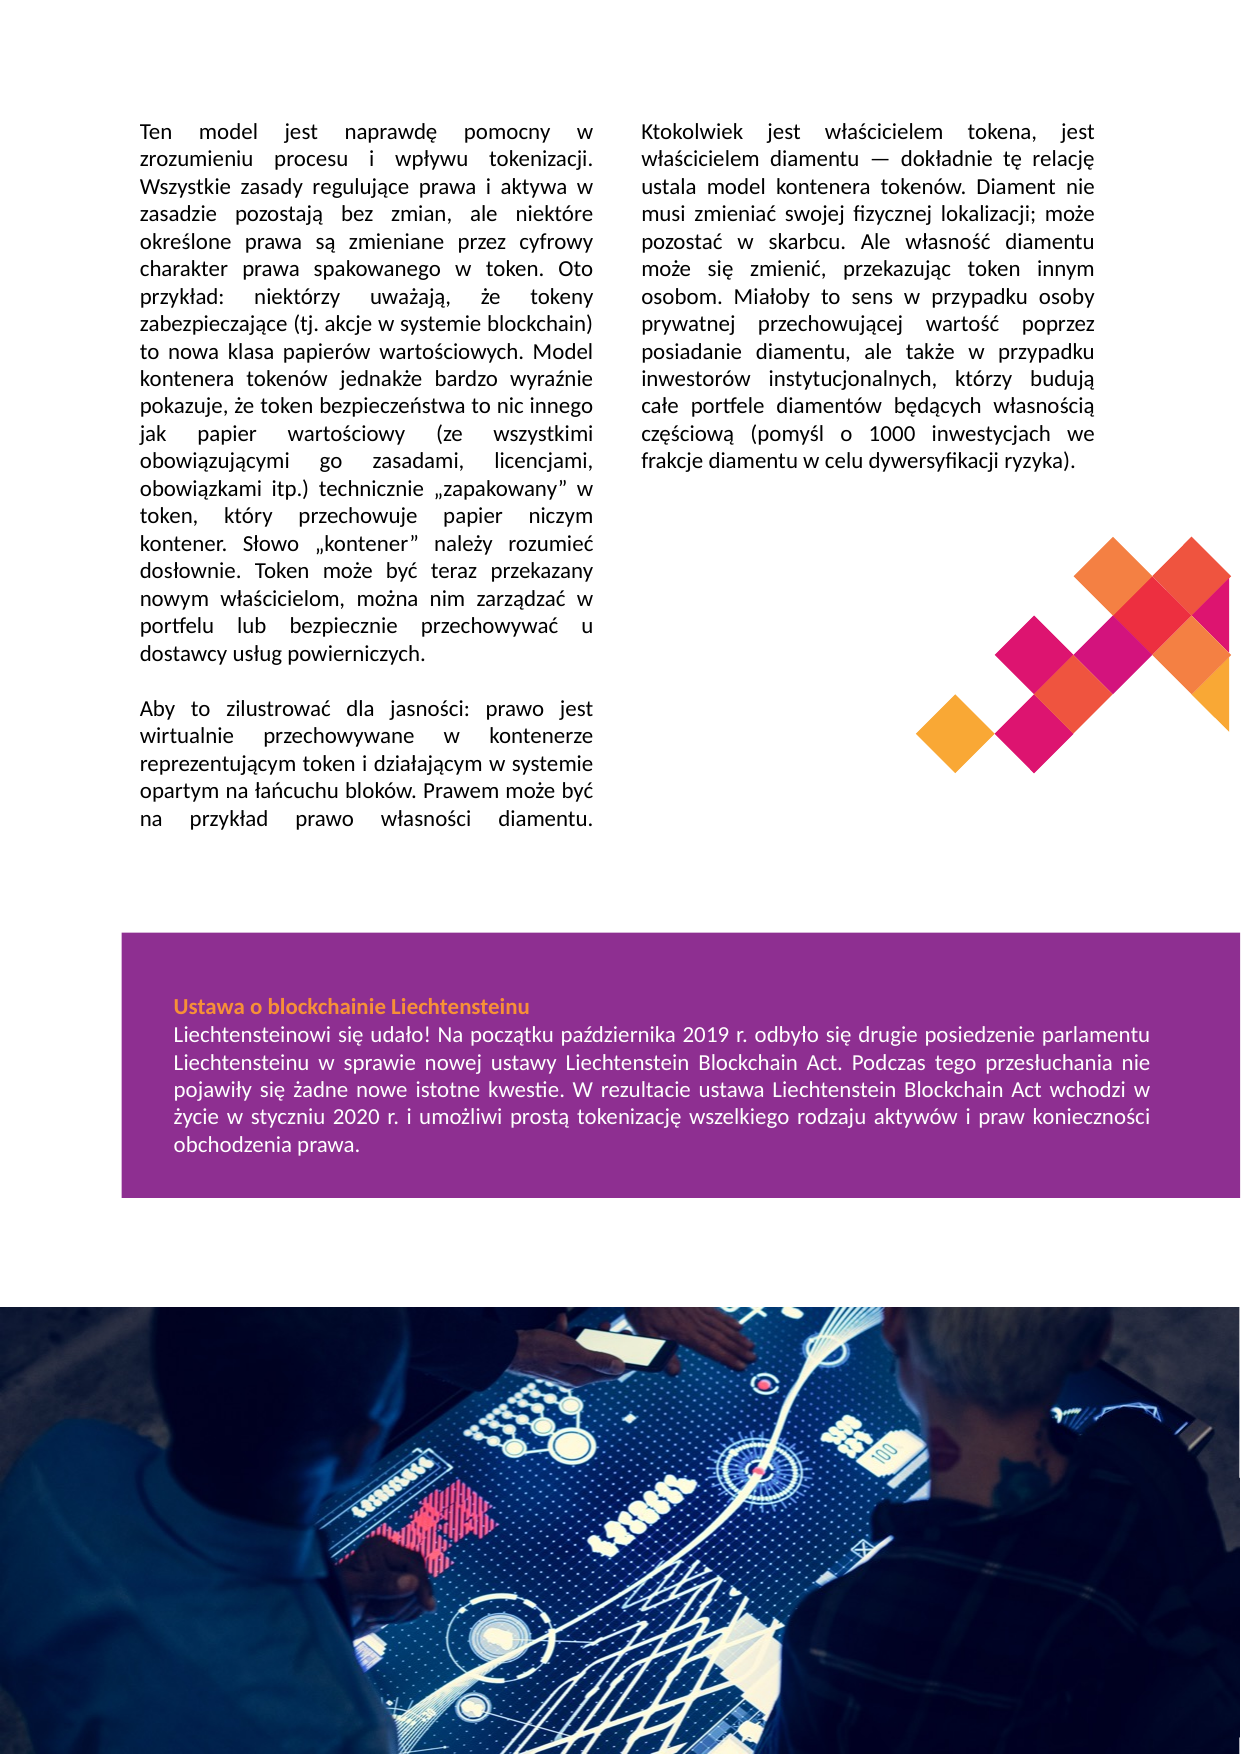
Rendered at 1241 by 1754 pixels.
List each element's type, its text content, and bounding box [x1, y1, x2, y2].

text_box Ten model jest naprawdę pomocny w zrozumieniu procesu i wpływu tokenizacji. Wszystkie zasady regulujące prawa i aktywa w zasadzie pozostają bez zmian, ale niektóre określone prawa są zmieniane przez cyfrowy charakter prawa spakowanego w token. Oto przykład: niektórzy uważają, że tokeny zabezpieczające (tj. akcje w systemie blockchain) to nowa klasa papierów wartościowych. Model kontenera tokenów jednakże bardzo wyraźnie pokazuje, że token bezpieczeństwa to nic innego jak papier wartościowy (ze wszystkimi obowiązującymi go zasadami, licencjami, obowiązkami itp.) technicznie „zapakowany” w token, który przechowuje papier niczym kontener. Słowo „kontener” należy rozumieć dosłownie. Token może być teraz przekazany nowym właścicielom, można nim zarządzać w portfelu lub bezpiecznie przechowywać u dostawcy usług powierniczych. Aby to zilustrować dla jasności: prawo jest wirtualnie przechowywane w kontenerze reprezentującym token i działającym w systemie opartym na łańcuchu bloków. Prawem może być na przykład prawo własności diamentu. Ktokolwiek jest właścicielem tokena, jest właścicielem diamentu — dokładnie tę relację ustala model kontenera tokenów. Diament nie musi zmieniać swojej fizycznej lokalizacji; może pozostać w skarbcu. Ale własność diamentu może się zmienić, przekazując token innym osobom. Miałoby to sens w przypadku osoby prywatnej przechowującej wartość poprzez posiadanie diamentu, ale także w przypadku inwestorów instytucjonalnych, którzy budują całe portfele diamentów będących własnością częściową (pomyśl o 1000 inwestycjach we frakcje diamentu w celu dywersyfikacji ryzyka). [124, 109, 1111, 848]
picture [0, 1307, 1241, 1754]
text_box Ustawa o blockchainie Liechtensteinu Liechtensteinowi się udało! Na początku października 2019 r. odbyło się drugie posiedzenie parlamentu Liechtensteinu w sprawie nowej ustawy Liechtenstein Blockchain Act. Podczas tego przesłuchania nie pojawiły się żadne nowe istotne kwestie. W rezultacie ustawa Liechtenstein Blockchain Act wchodzi w życie w styczniu 2020 r. i umożliwi prostą tokenizację wszelkiego rodzaju aktywów i praw konieczności obchodzenia prawa. [158, 984, 1167, 1171]
text_box [121, 932, 1241, 1198]
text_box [927, 536, 1241, 774]
